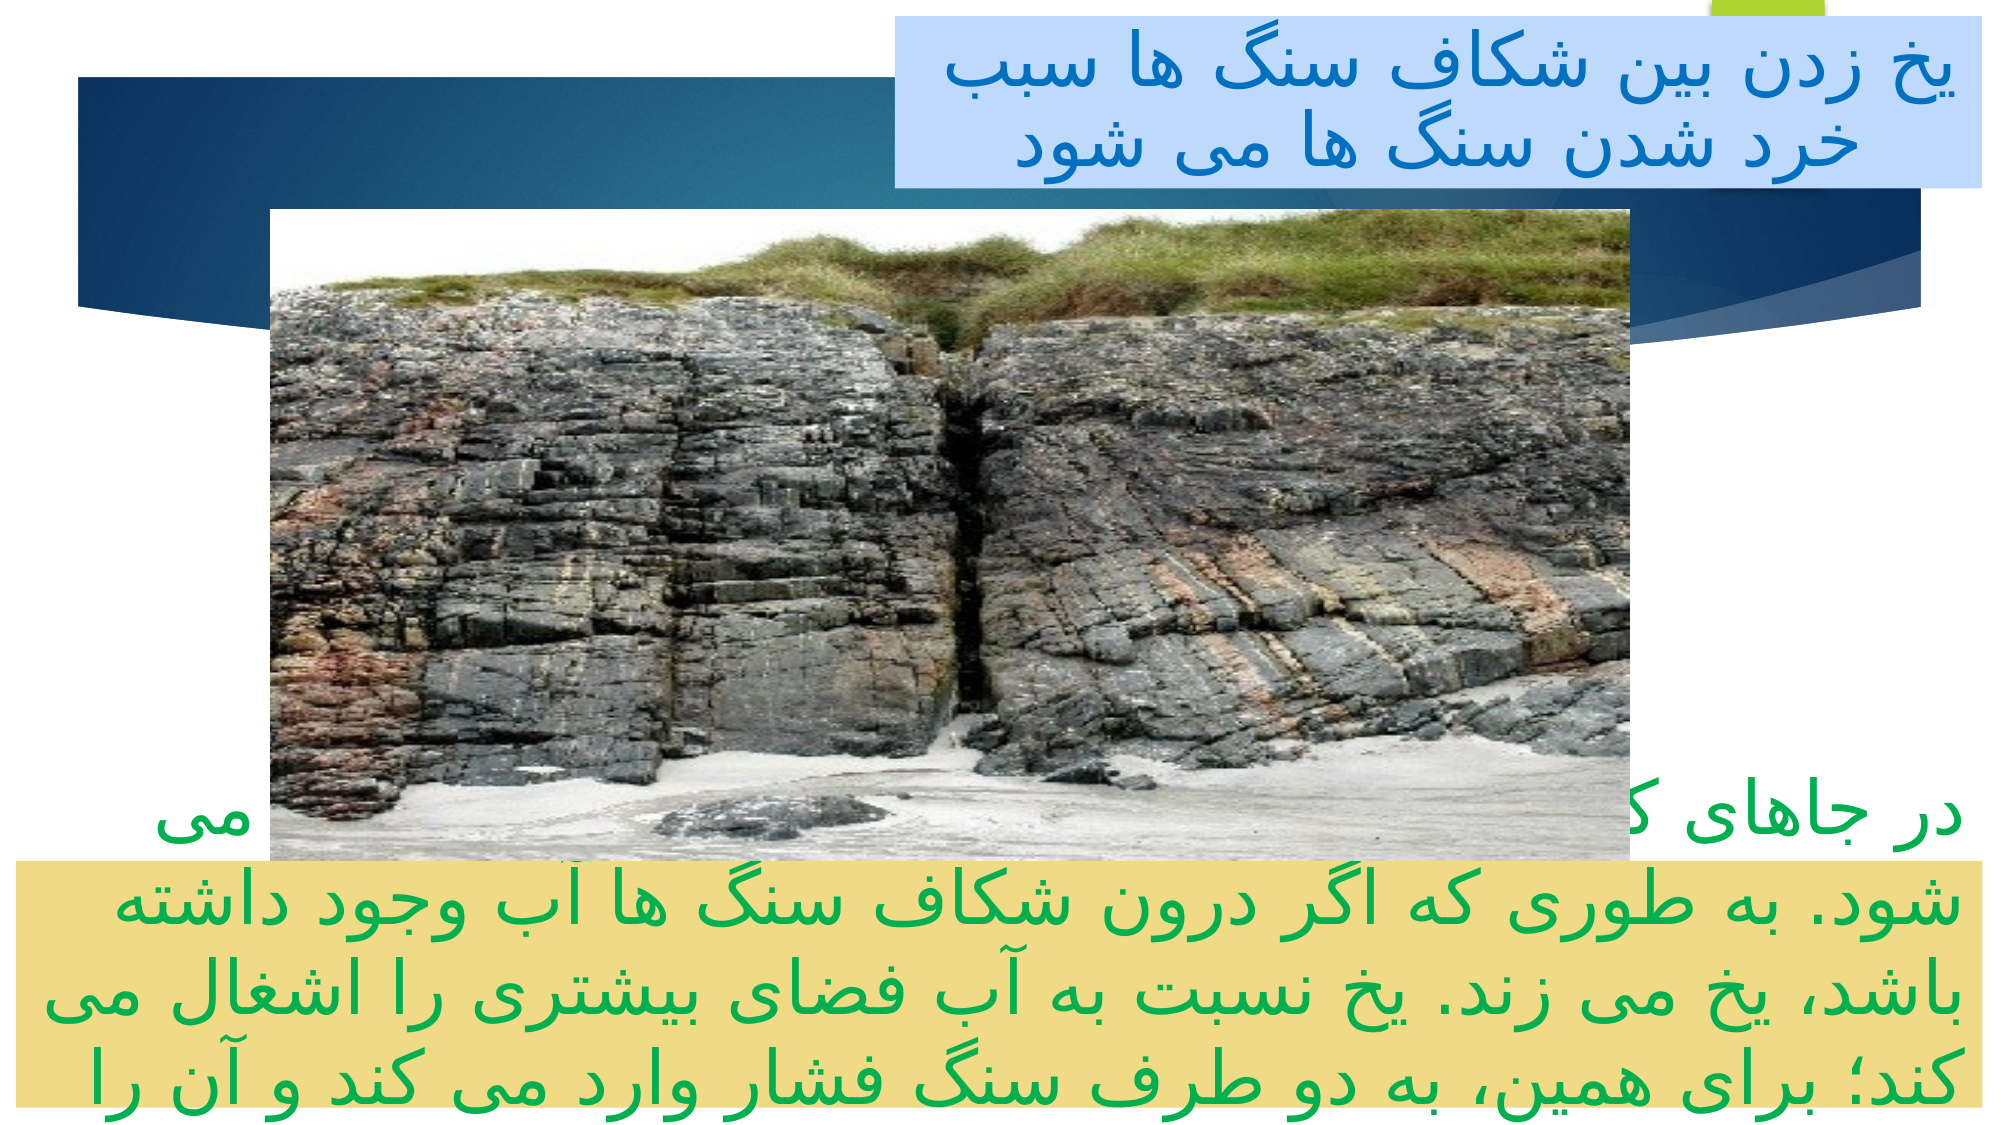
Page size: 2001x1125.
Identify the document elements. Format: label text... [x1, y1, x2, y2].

text_box یخ زدن بین شکاف سنگ ها سبب خرد شدن سنگ ها می شود [894, 16, 1983, 189]
title در جاهای کوهستانی، به هنگام شب دمای هوا بسیار کم می شود. به طوری که اگر درون شکاف سنگ ها آب وجود داشته باشد، یخ می زند. یخ نسبت به آب فضای بیشتری را اشغال می کند؛ برای همین، به دو طرف سنگ فشار وارد می کند و آن را می شکند. [16, 860, 1983, 1108]
picture [269, 209, 1630, 861]
